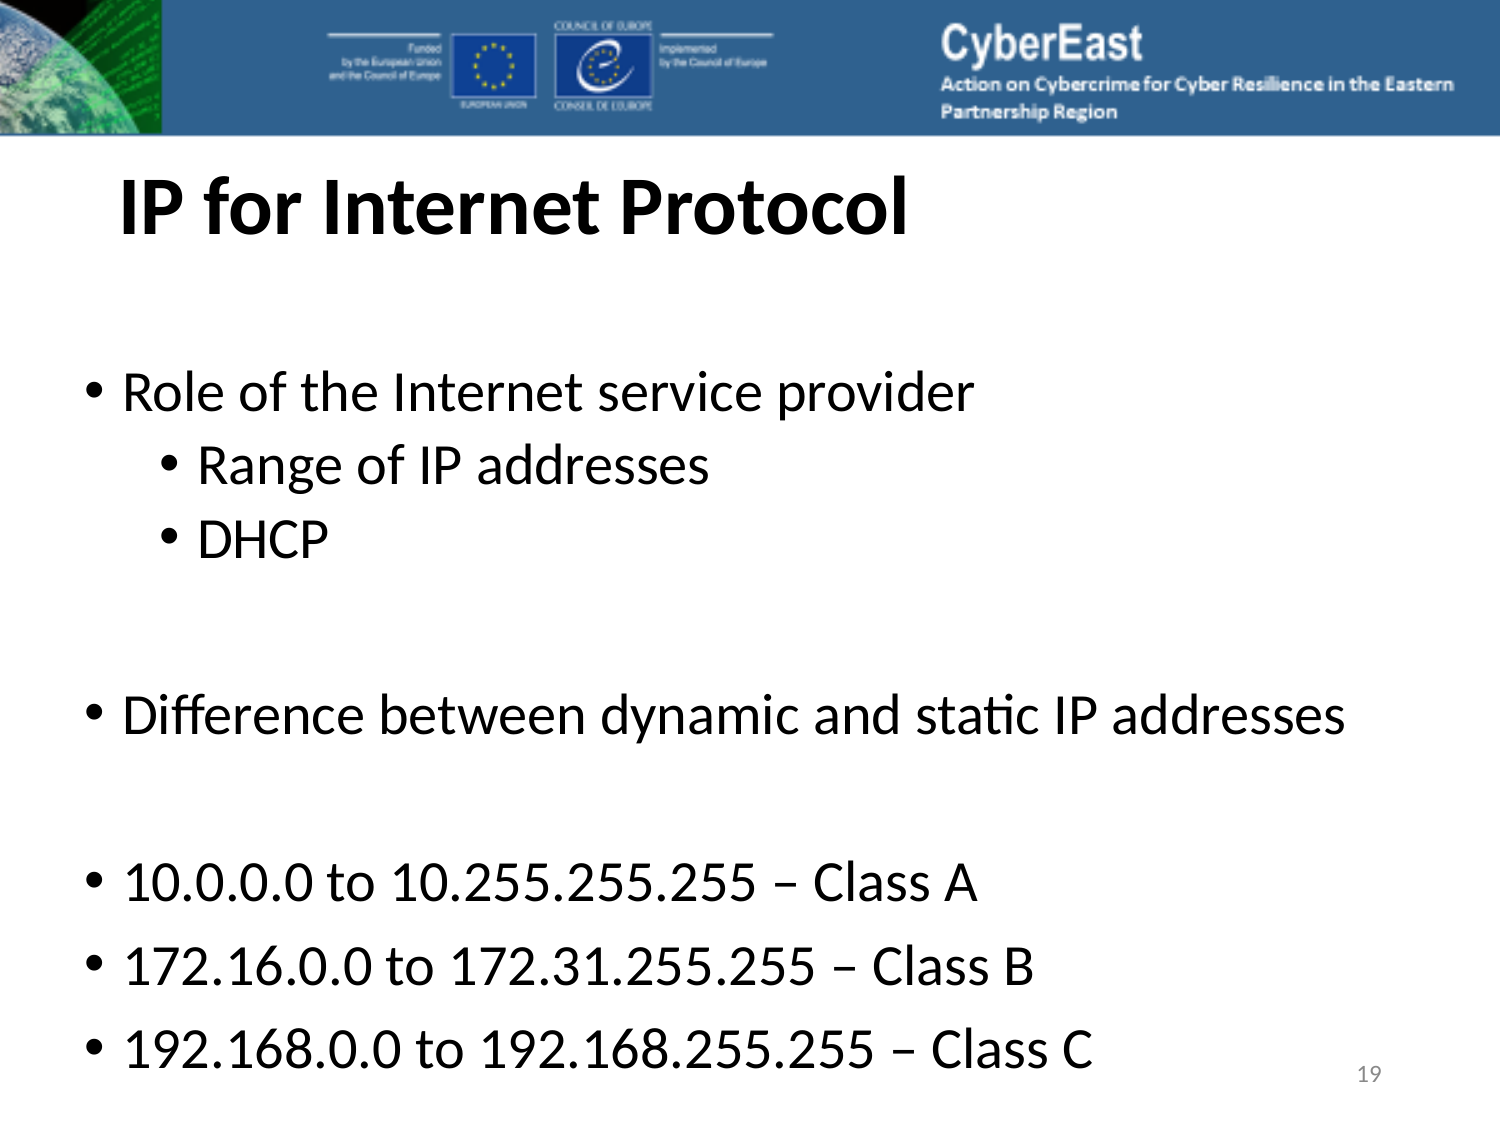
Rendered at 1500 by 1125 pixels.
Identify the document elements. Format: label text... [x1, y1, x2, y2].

slide_number 19 [1059, 1042, 1397, 1103]
picture [0, 0, 1500, 1125]
title IP for Internet Protocol [103, 98, 1397, 273]
list Role of the Internet service provider Range of IP addresses DHCP Difference between dynamic and static IP addresses 10.0.0.0 to 10.255.255.255 – Class A 172.16.0.0 to 172.31.255.255 – Class B 192.168.0.0 to 192.168.255.255 – Class C [69, 273, 1425, 1103]
